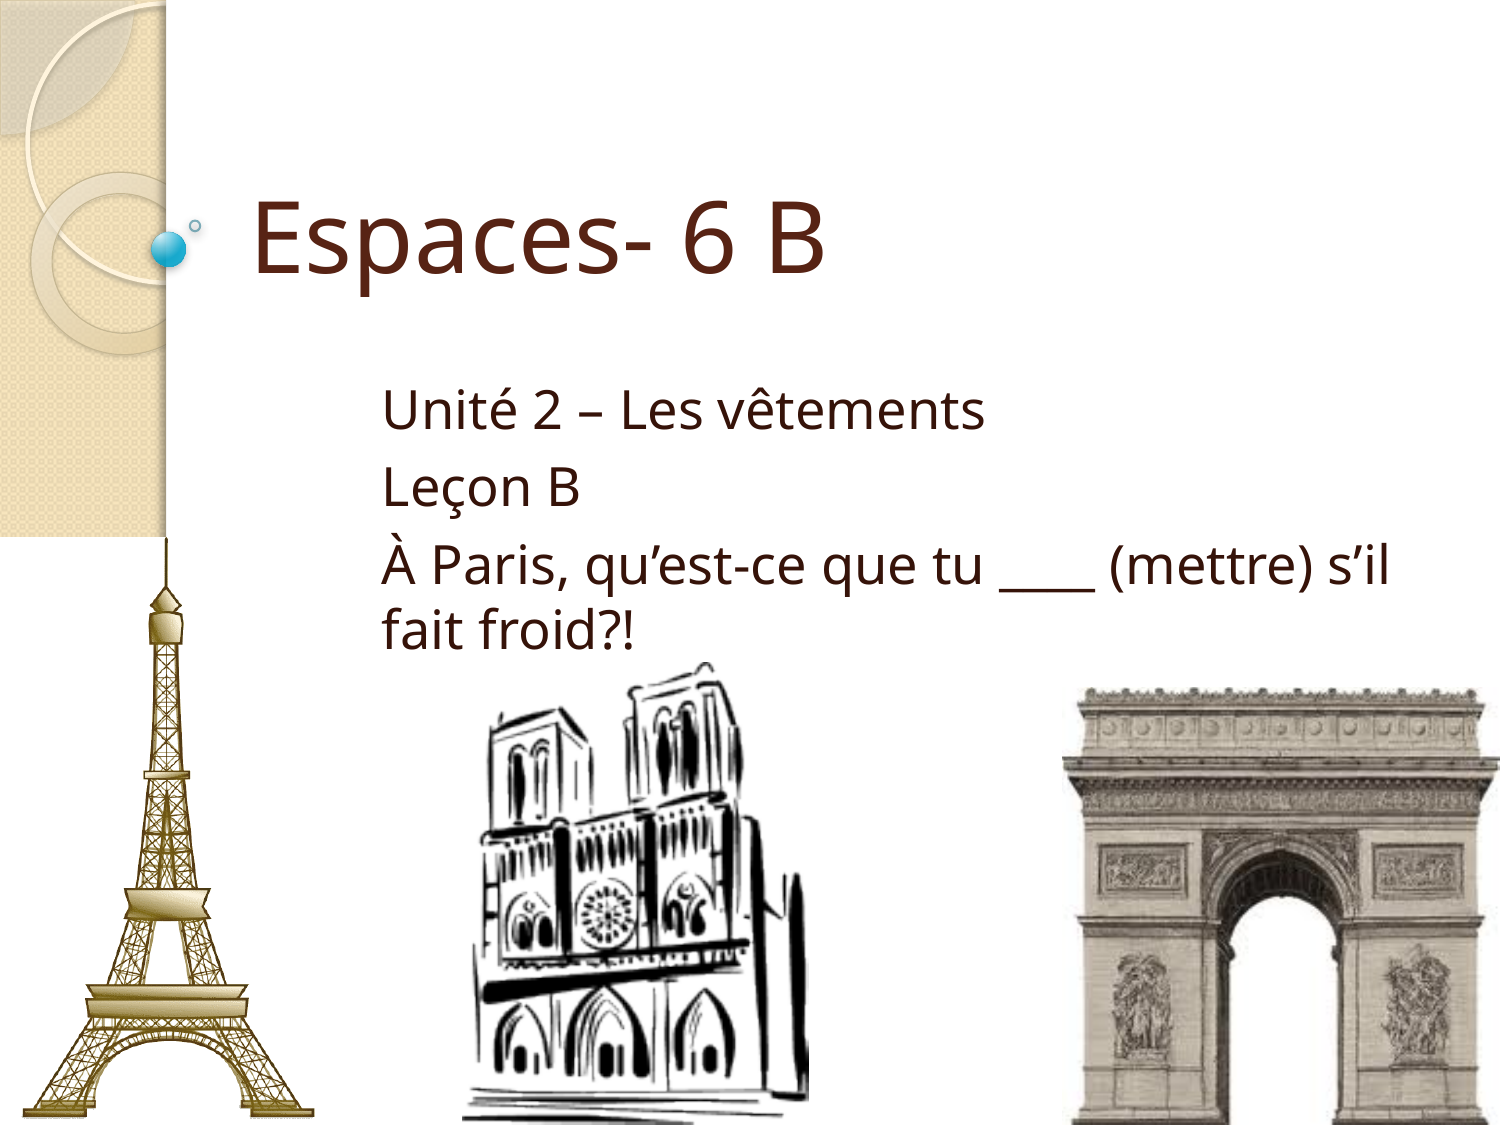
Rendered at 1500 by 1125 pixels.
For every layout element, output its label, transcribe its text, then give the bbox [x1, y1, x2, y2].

picture [0, 537, 324, 1125]
title Espaces- 6 B [234, 59, 1450, 301]
picture [462, 763, 809, 1125]
picture [1062, 687, 1500, 1125]
subtitle Unité 2 – Les vêtements Leçon B À Paris, qu’est-ce que tu ____ (mettre) s’il fait froid?! [362, 375, 1413, 763]
